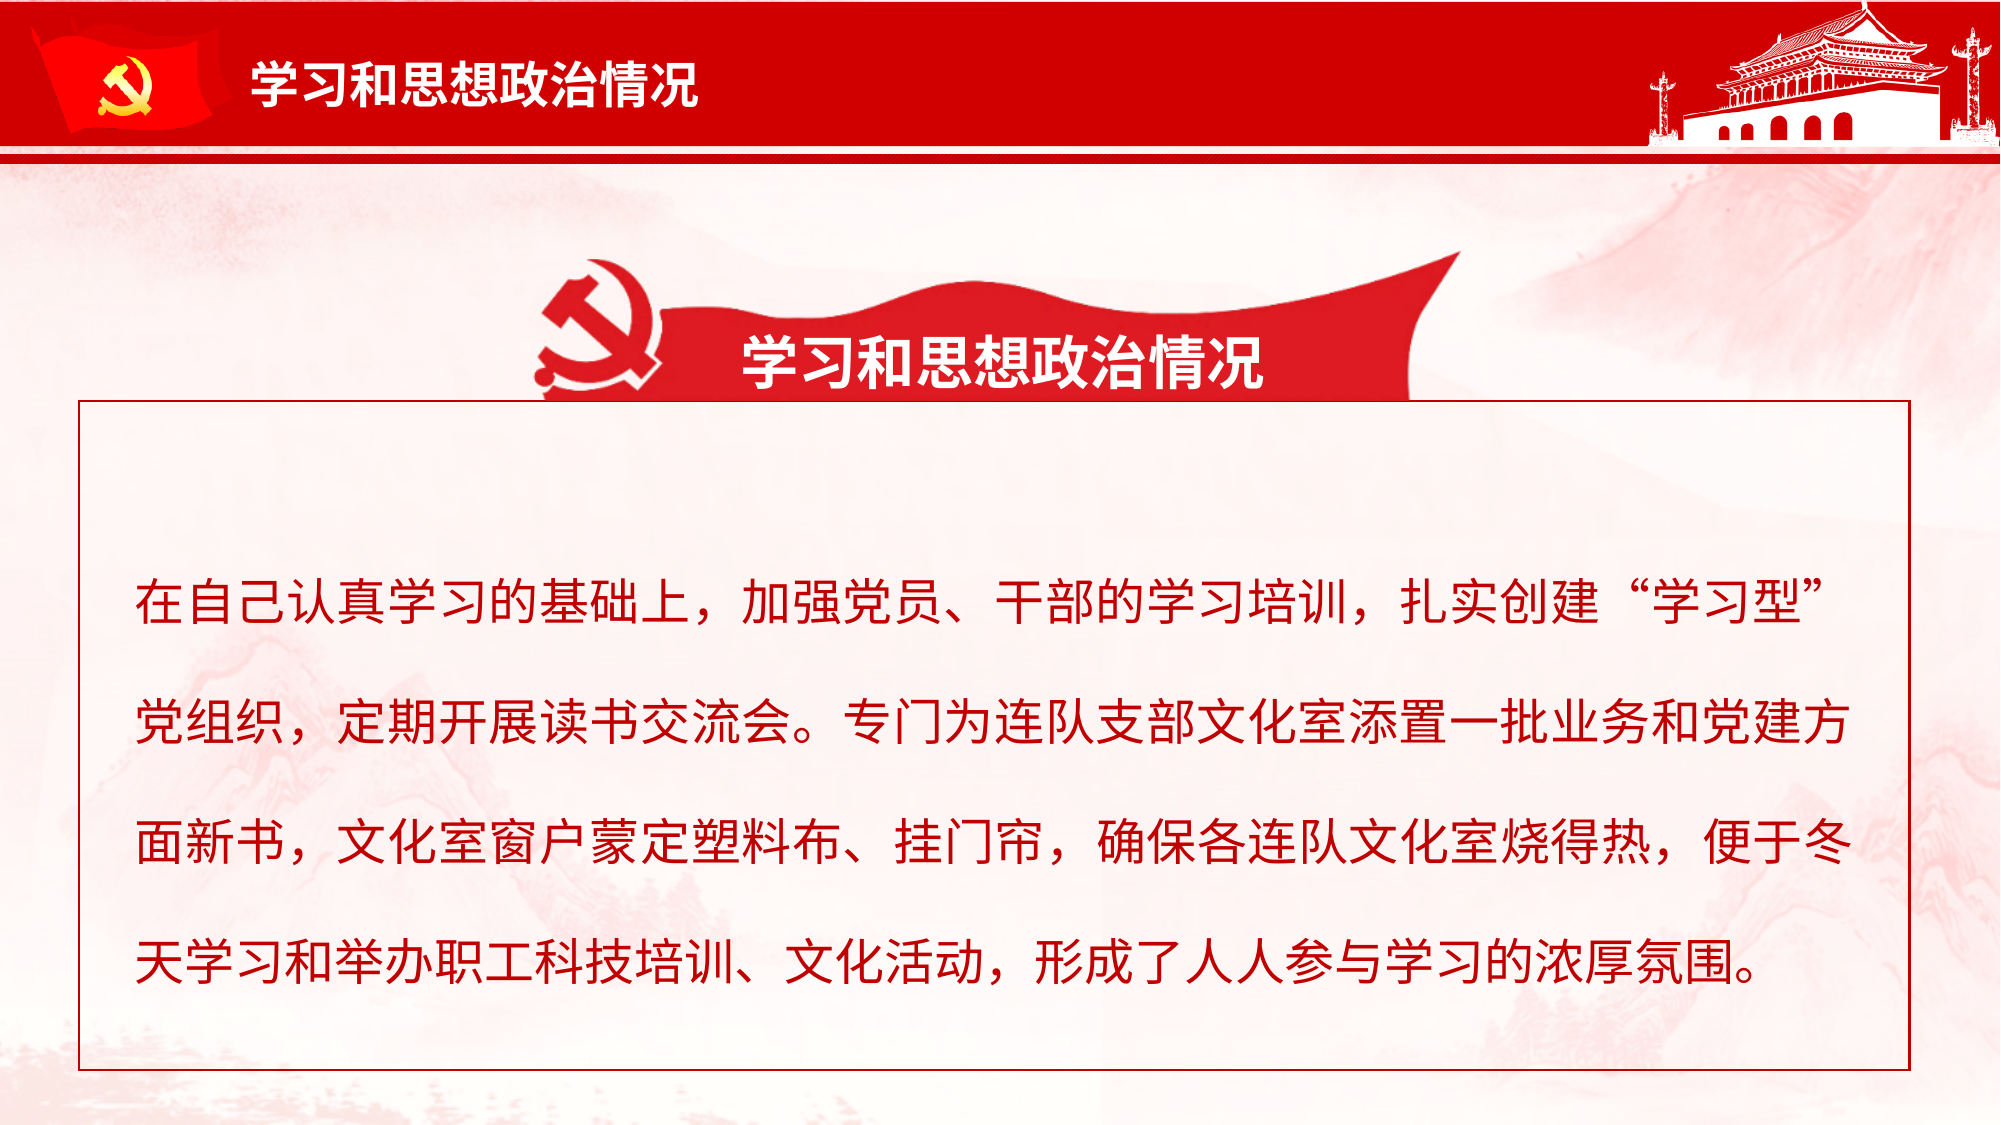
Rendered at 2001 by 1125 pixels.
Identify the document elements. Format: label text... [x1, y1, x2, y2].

text_box [78, 400, 1911, 1071]
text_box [519, 207, 1469, 442]
text_box 在自己认真学习的基础上，加强党员、干部的学习培训，扎实创建“学习型”党组织，定期开展读书交流会。专门为连队支部文化室添置一批业务和党建方面新书，文化室窗户蒙定塑料布、挂门帘，确保各连队文化室烧得热，便于冬天学习和举办职工科技培训、文化活动，形成了人人参与学习的浓厚氛围。 [120, 503, 1869, 1118]
picture [31, 14, 233, 134]
text_box 学习和思想政治情况 [234, 46, 715, 122]
picture [0, 0, 2001, 1125]
